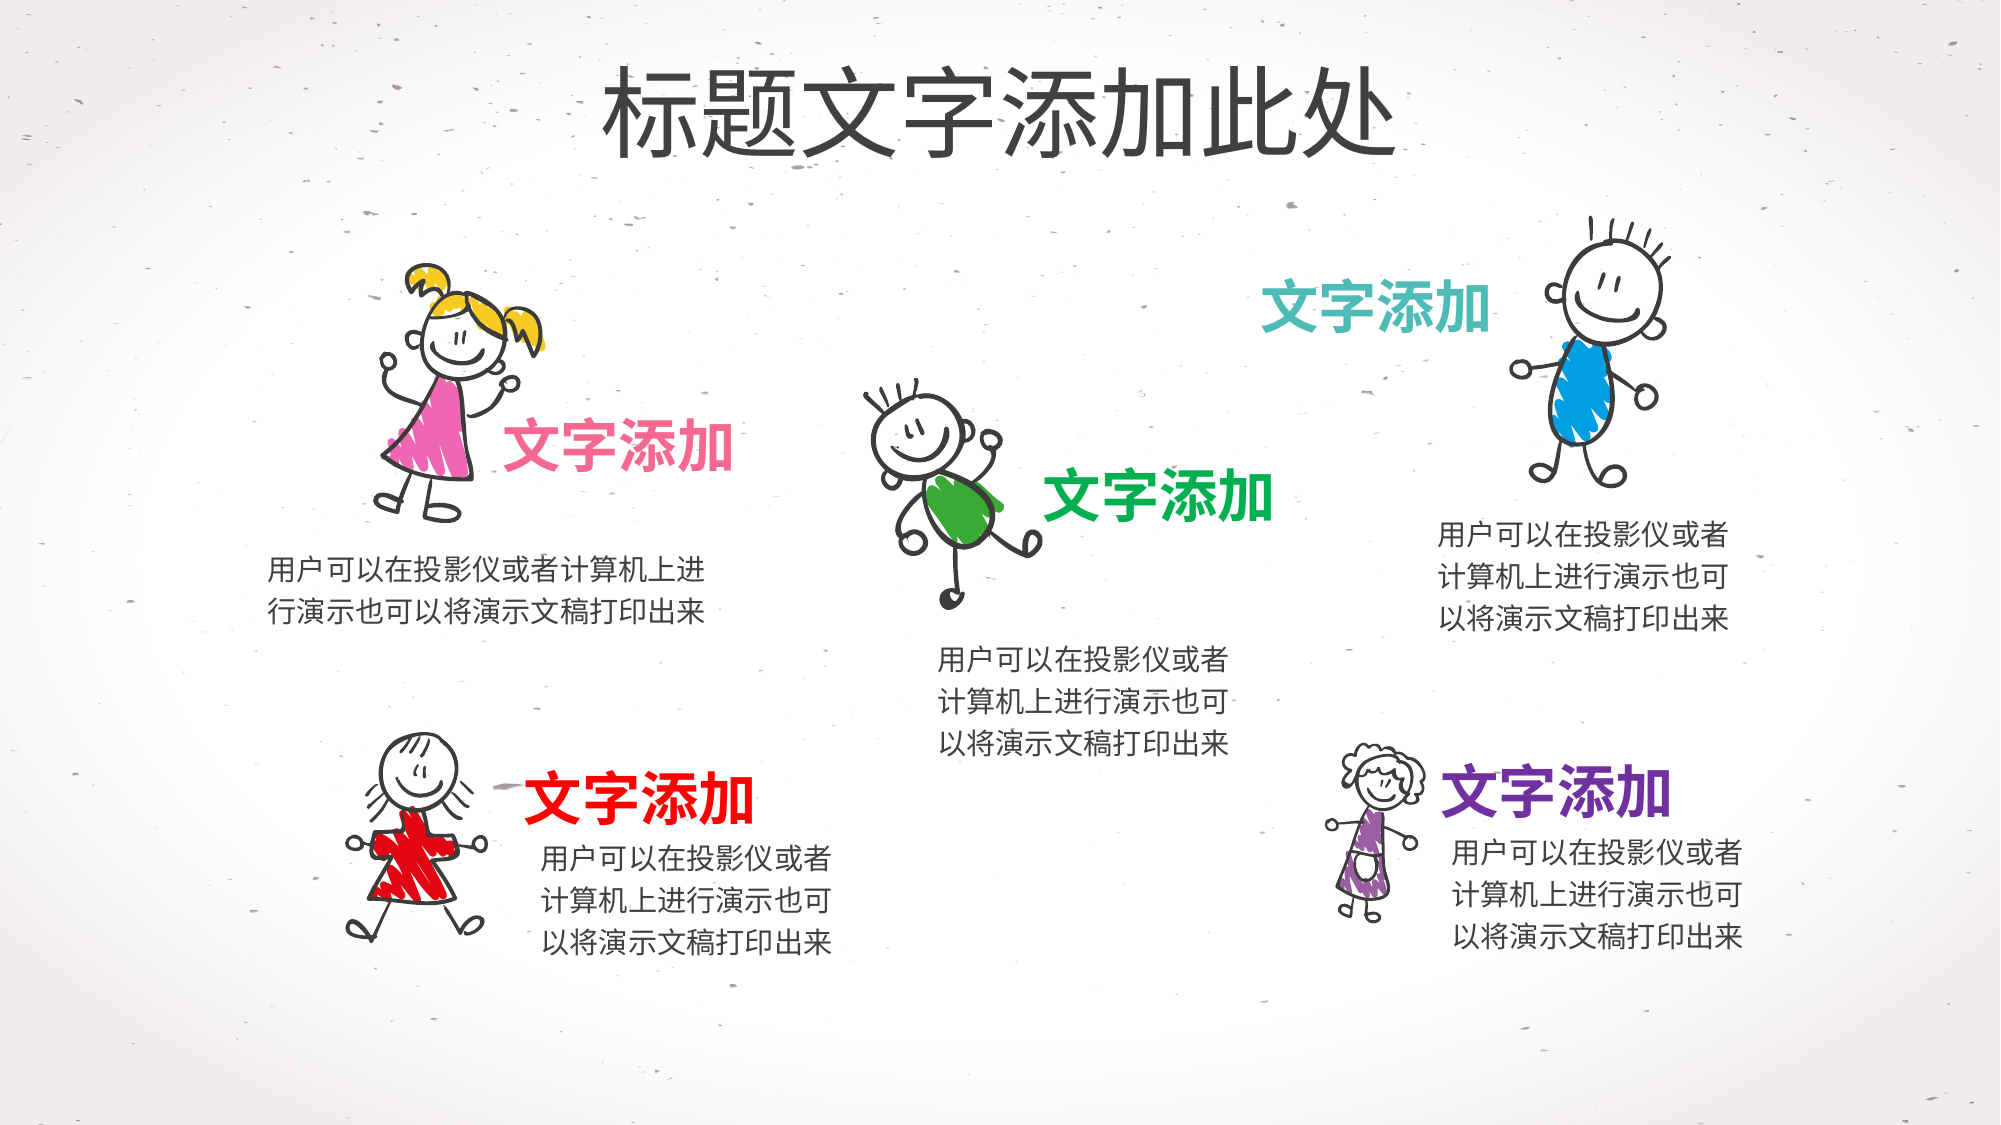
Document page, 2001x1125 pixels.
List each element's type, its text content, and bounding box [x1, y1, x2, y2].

text_box 标题文字添加此处 [585, 43, 1415, 178]
text_box 文字添加 [509, 740, 805, 840]
picture [373, 262, 546, 523]
text_box 文字添加 [1043, 438, 1324, 537]
text_box 用户可以在投影仪或者计算机上进行演示也可以将演示文稿打印出来 [525, 826, 862, 967]
picture [1509, 215, 1672, 489]
text_box 用户可以在投影仪或者计算机上进行演示也可以将演示文稿打印出来 [252, 537, 723, 636]
text_box 文字添加 [546, 388, 784, 487]
text_box 用户可以在投影仪或者计算机上进行演示也可以将演示文稿打印出来 [1422, 501, 1759, 643]
picture [862, 378, 1043, 610]
picture [344, 732, 488, 944]
text_box 用户可以在投影仪或者计算机上进行演示也可以将演示文稿打印出来 [1436, 819, 1773, 961]
picture [1324, 742, 1426, 924]
text_box 文字添加 [1245, 249, 1509, 349]
text_box 文字添加 [1426, 733, 1722, 833]
text_box 用户可以在投影仪或者计算机上进行演示也可以将演示文稿打印出来 [922, 627, 1259, 768]
